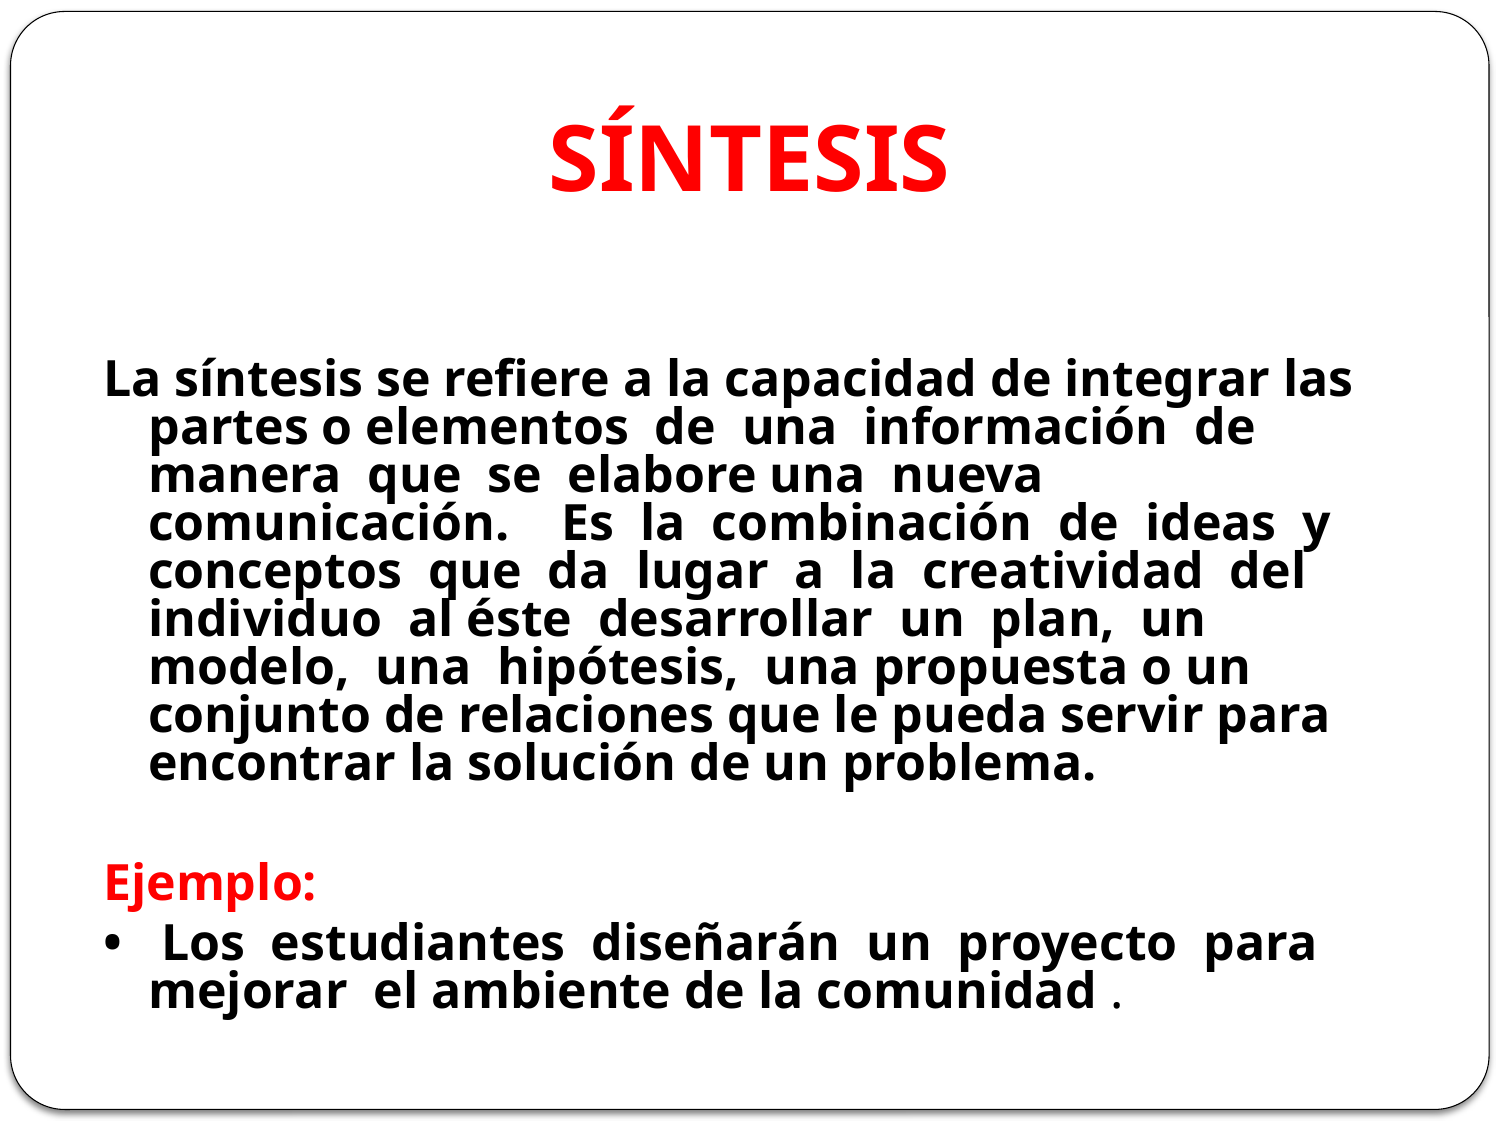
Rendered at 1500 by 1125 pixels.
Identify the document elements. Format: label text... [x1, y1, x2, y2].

list La síntesis se refiere a la capacidad de integrar las partes o elementos de una información de manera que se elabore una nueva comunicación. Es la combinación de ideas y conceptos que da lugar a la creatividad del individuo al éste desarrollar un plan, un modelo, una hipótesis, una propuesta o un conjunto de relaciones que le pueda servir para encontrar la solución de un problema. Ejemplo: • Los estudiantes diseñarán un proyecto para mejorar el ambiente de la comunidad . [88, 278, 1424, 929]
text_box SÍNTESIS [112, 54, 1388, 256]
